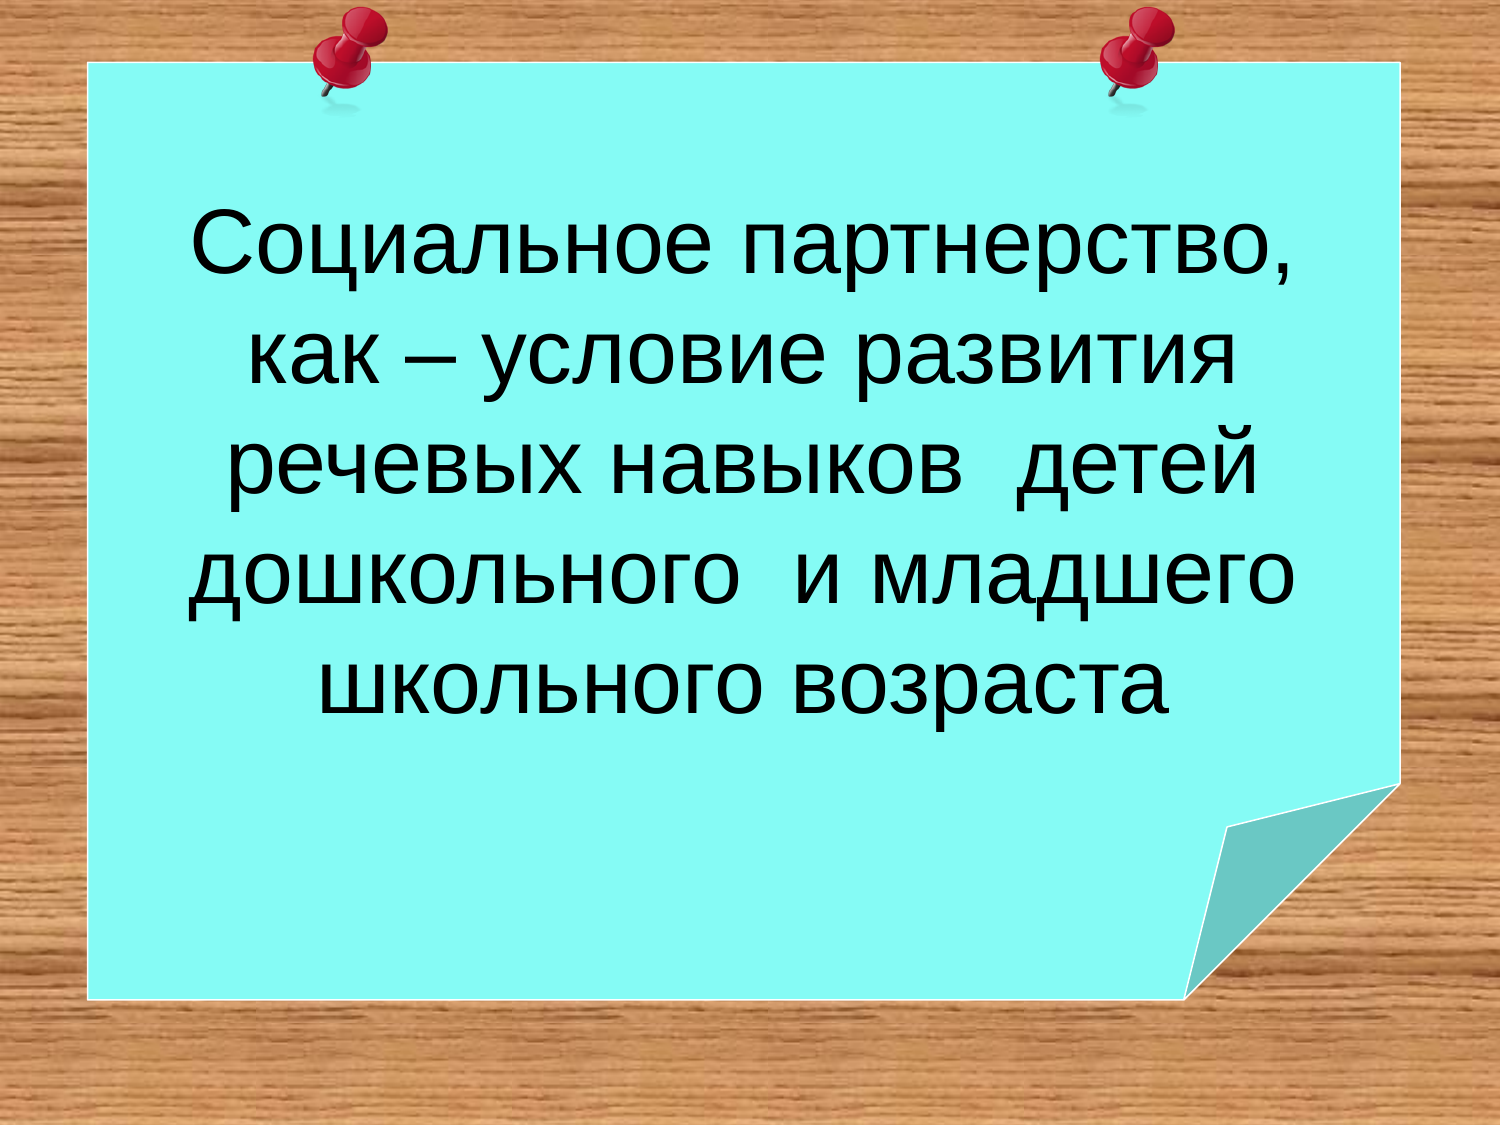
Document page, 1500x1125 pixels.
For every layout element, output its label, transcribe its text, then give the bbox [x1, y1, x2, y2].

text_box [87, 62, 1401, 1000]
picture [0, 0, 1500, 1125]
text_box Социальное партнерство, как – условие развития речевых навыков детей дошкольного и младшего школьного возраста [149, 174, 1338, 740]
